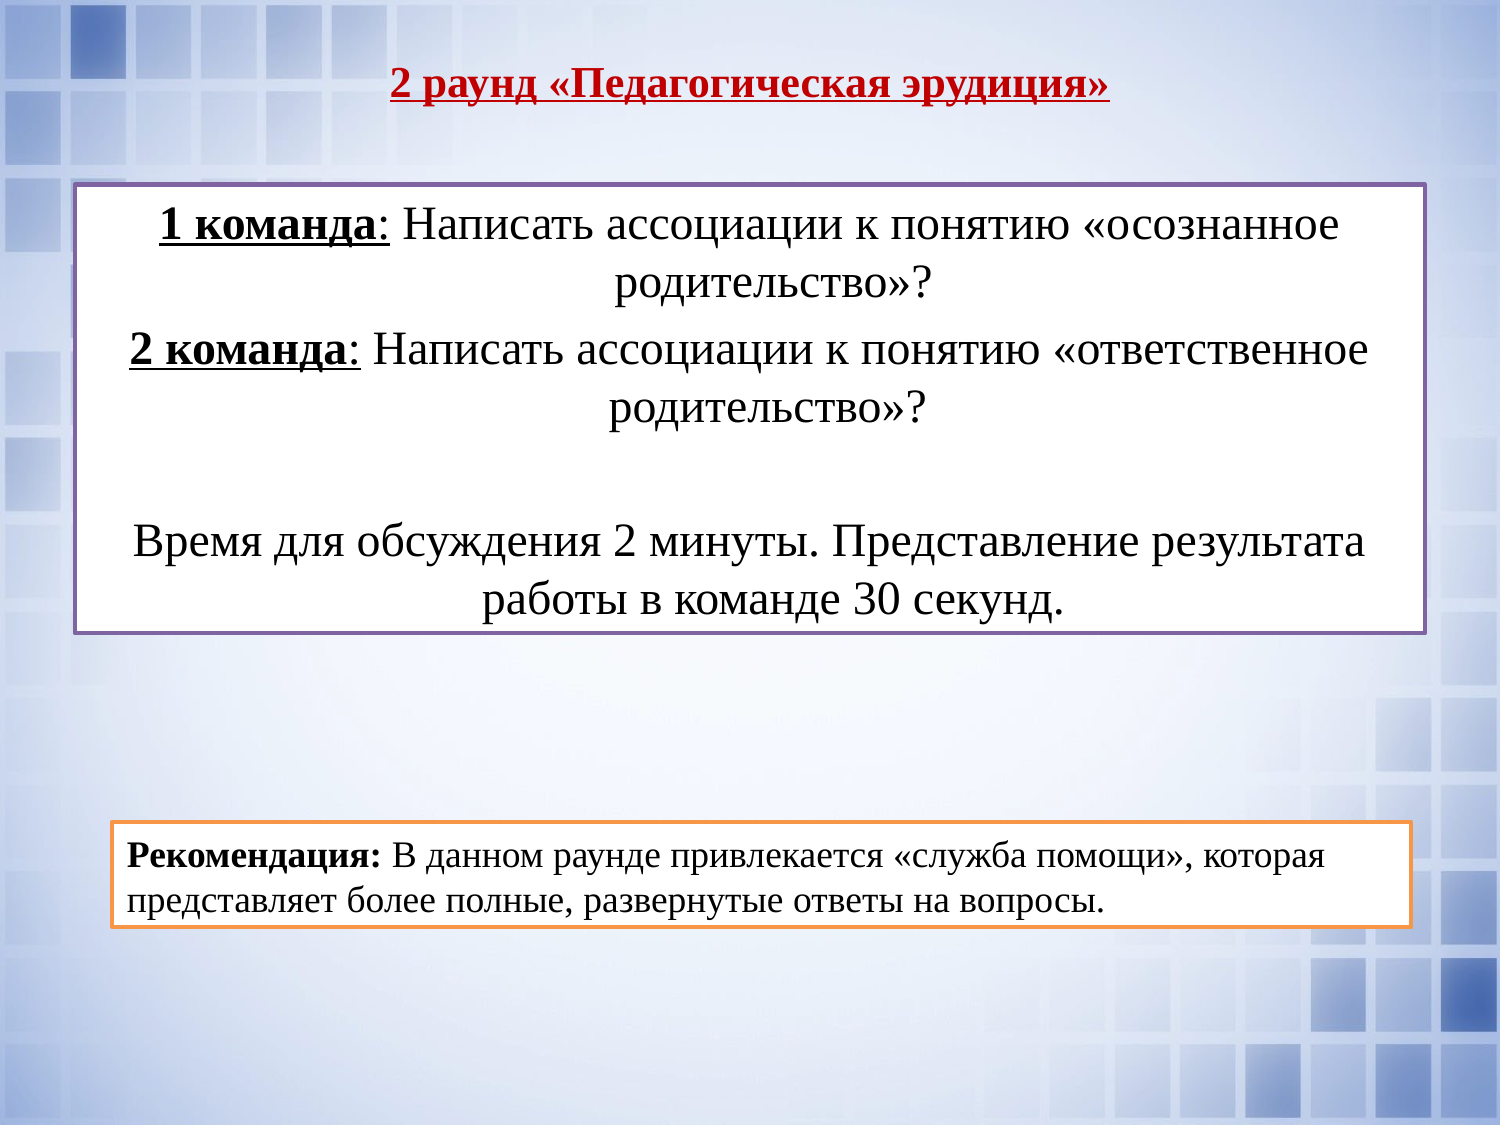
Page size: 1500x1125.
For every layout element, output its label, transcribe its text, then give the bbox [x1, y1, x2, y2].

text_box Рекомендация: В данном раунде привлекается «служба помощи», которая представляет более полные, развернутые ответы на вопросы. [110, 820, 1413, 929]
list 1 команда: Написать ассоциации к понятию «осознанное родительство»? 2 команда: Написать ассоциации к понятию «ответственное родительство»? Время для обсуждения 2 минуты. Представление результата работы в команде 30 секунд. [73, 182, 1427, 635]
title 2 раунд «Педагогическая эрудиция» [75, 45, 1425, 114]
picture [0, 0, 1500, 1125]
